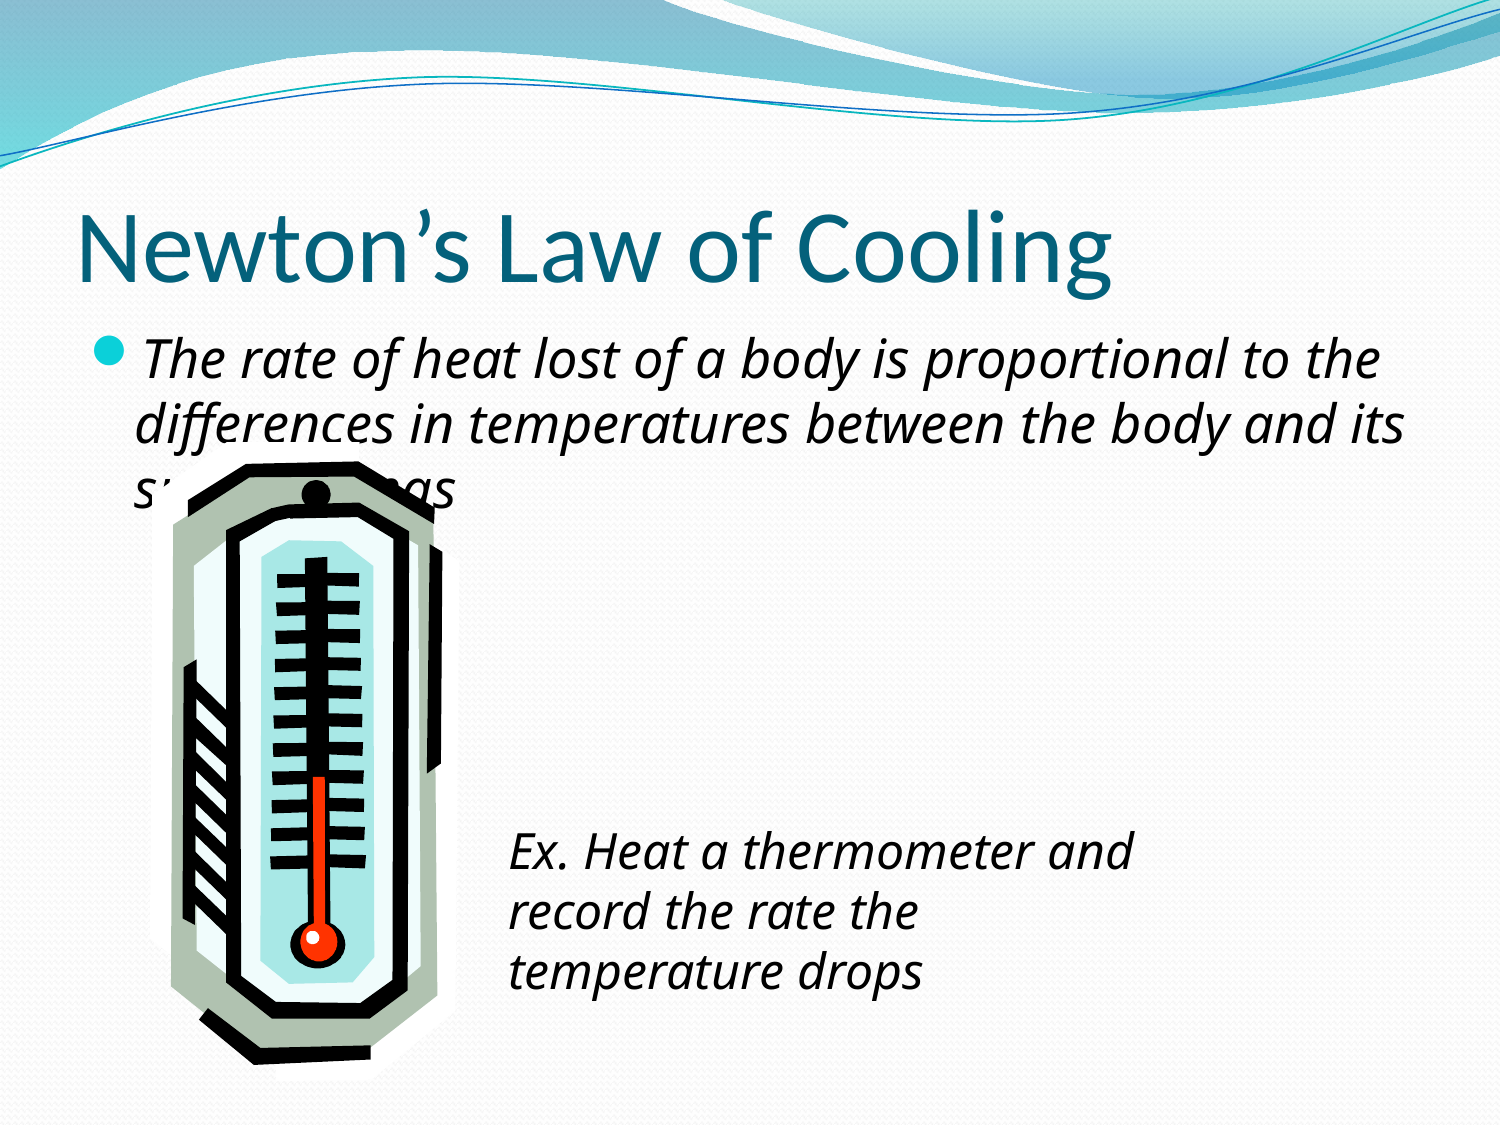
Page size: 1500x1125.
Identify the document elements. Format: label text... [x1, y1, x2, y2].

picture [149, 437, 467, 1089]
list The rate of heat lost of a body is proportional to the differences in temperatures between the body and its surroundings [75, 317, 1425, 1038]
title Newton’s Law of Cooling [75, 115, 1425, 303]
text_box Ex. Heat a thermometer and record the rate the temperature drops [493, 811, 1169, 1007]
